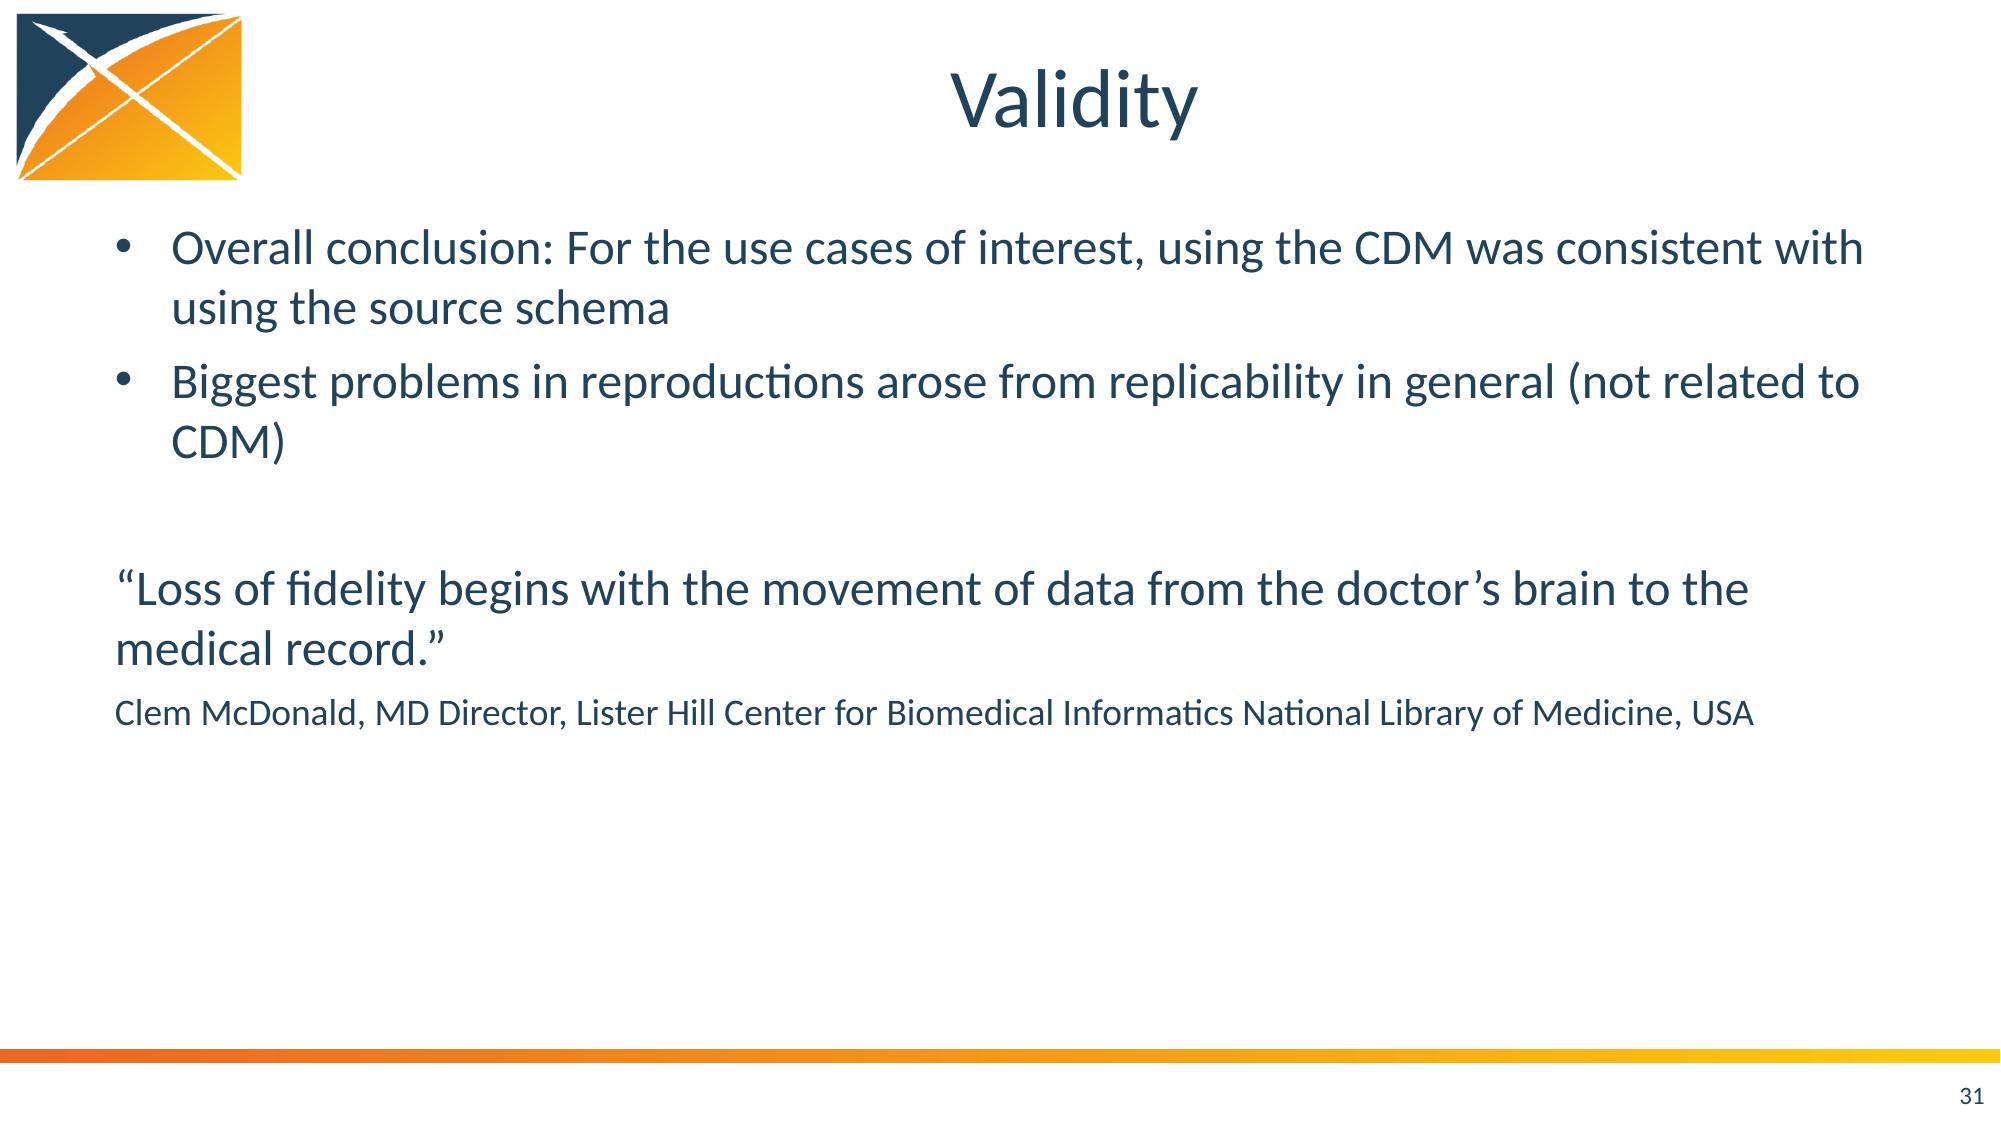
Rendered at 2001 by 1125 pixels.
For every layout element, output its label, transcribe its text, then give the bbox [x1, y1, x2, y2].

slide_number 31 [1533, 1065, 2000, 1125]
title Validity [249, 24, 1900, 163]
list Overall conclusion: For the use cases of interest, using the CDM was consistent with using the source schema Biggest problems in reproductions arose from replicability in general (not related to CDM) “Loss of fidelity begins with the movement of data from the doctor’s brain to the medical record.” Clem McDonald, MD Director, Lister Hill Center for Biomedical Informatics National Library of Medicine, USA [99, 200, 1900, 1005]
picture [0, 0, 274, 200]
